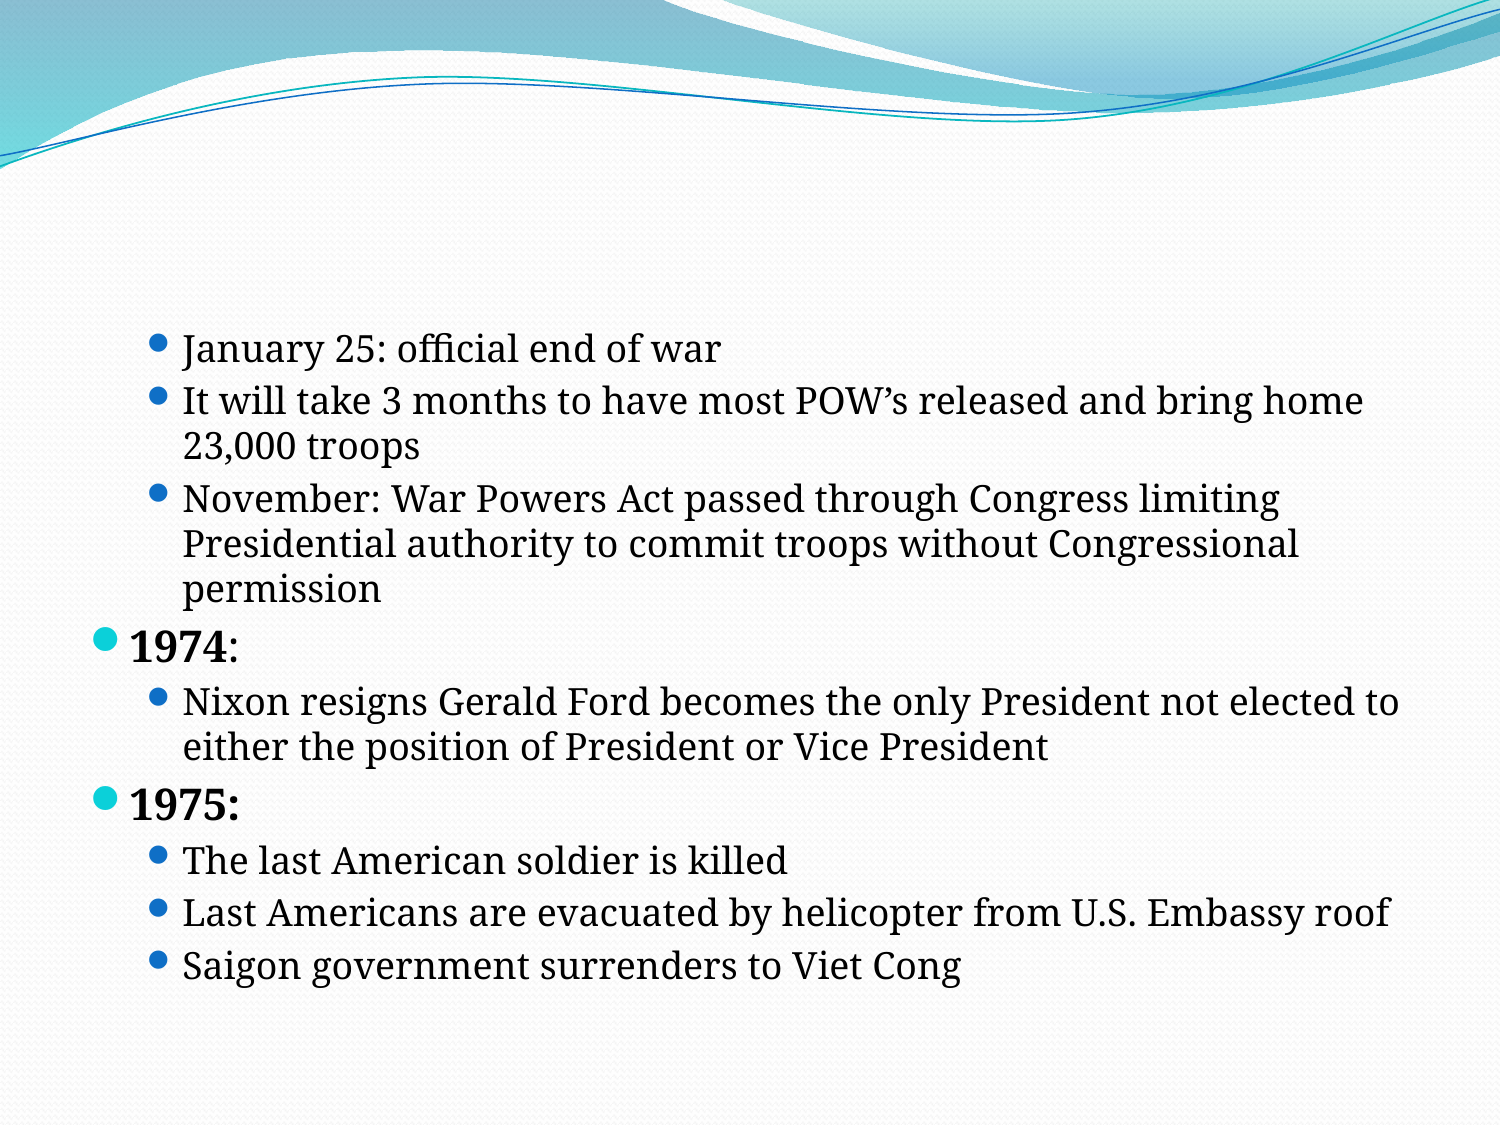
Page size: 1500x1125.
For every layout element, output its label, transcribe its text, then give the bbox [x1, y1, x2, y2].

list January 25: official end of war It will take 3 months to have most POW’s released and bring home 23,000 troops November: War Powers Act passed through Congress limiting Presidential authority to commit troops without Congressional permission 1974: Nixon resigns Gerald Ford becomes the only President not elected to either the position of President or Vice President 1975: The last American soldier is killed Last Americans are evacuated by helicopter from U.S. Embassy roof Saigon government surrenders to Viet Cong [75, 317, 1425, 1038]
